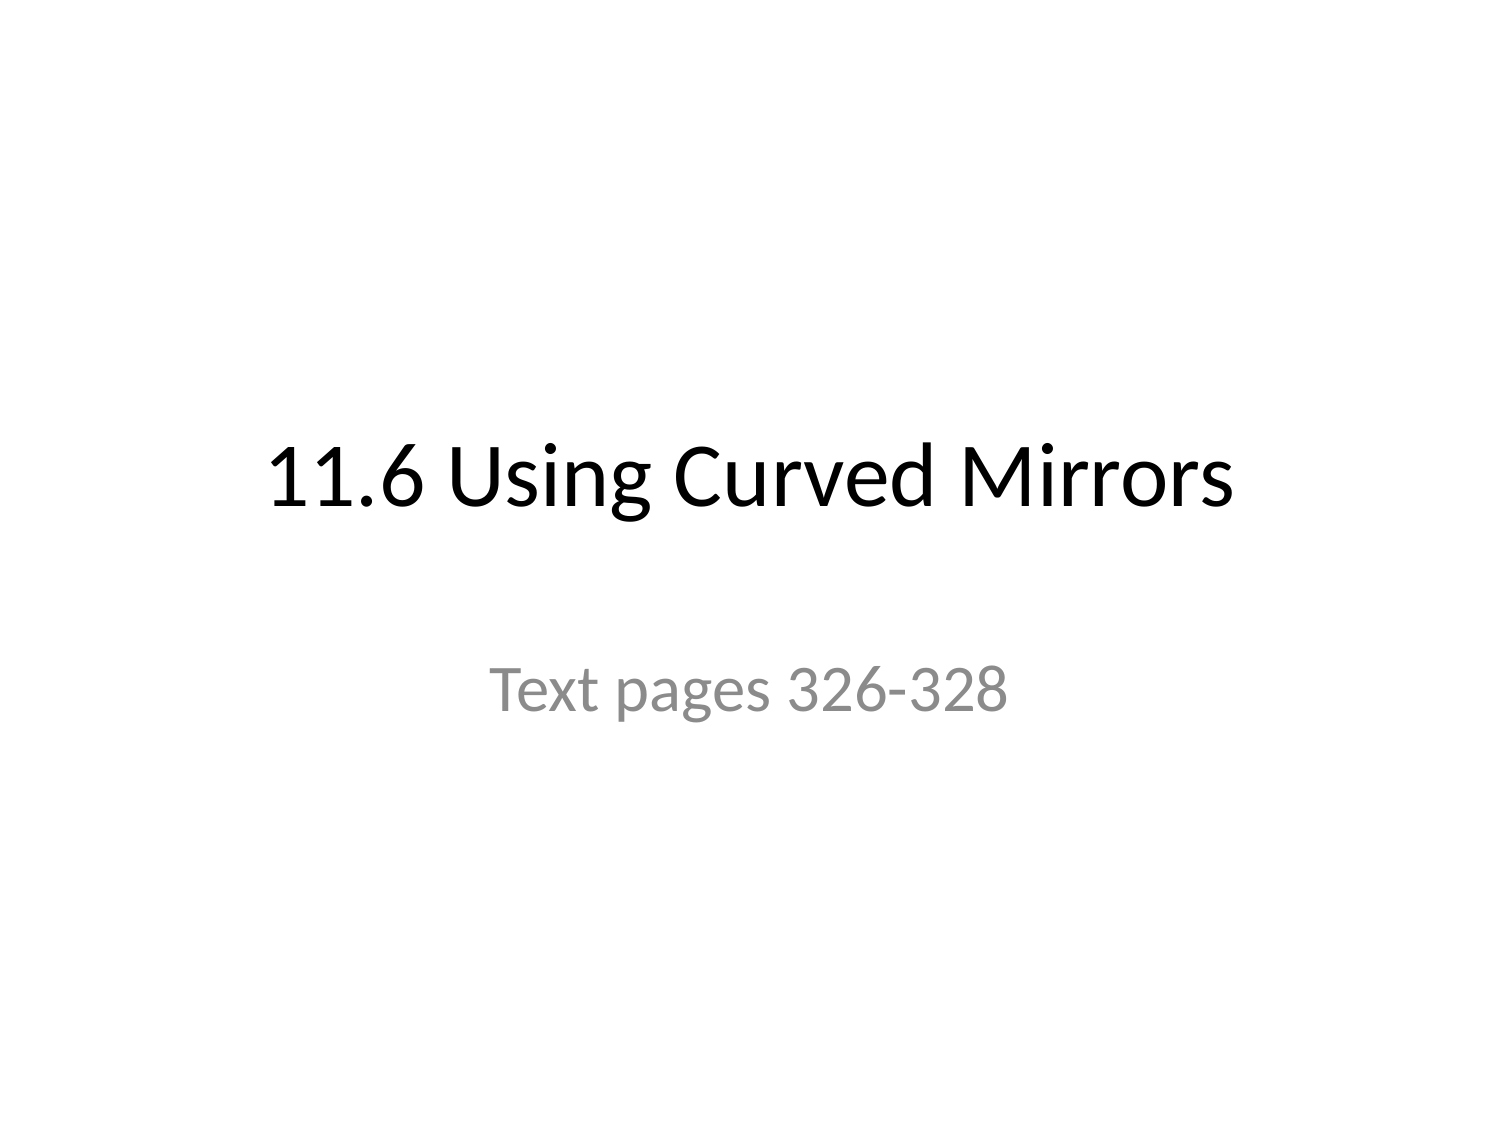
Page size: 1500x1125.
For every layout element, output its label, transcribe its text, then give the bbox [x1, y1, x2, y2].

subtitle Text pages 326-328 [225, 637, 1275, 925]
title 11.6 Using Curved Mirrors [112, 349, 1388, 591]
